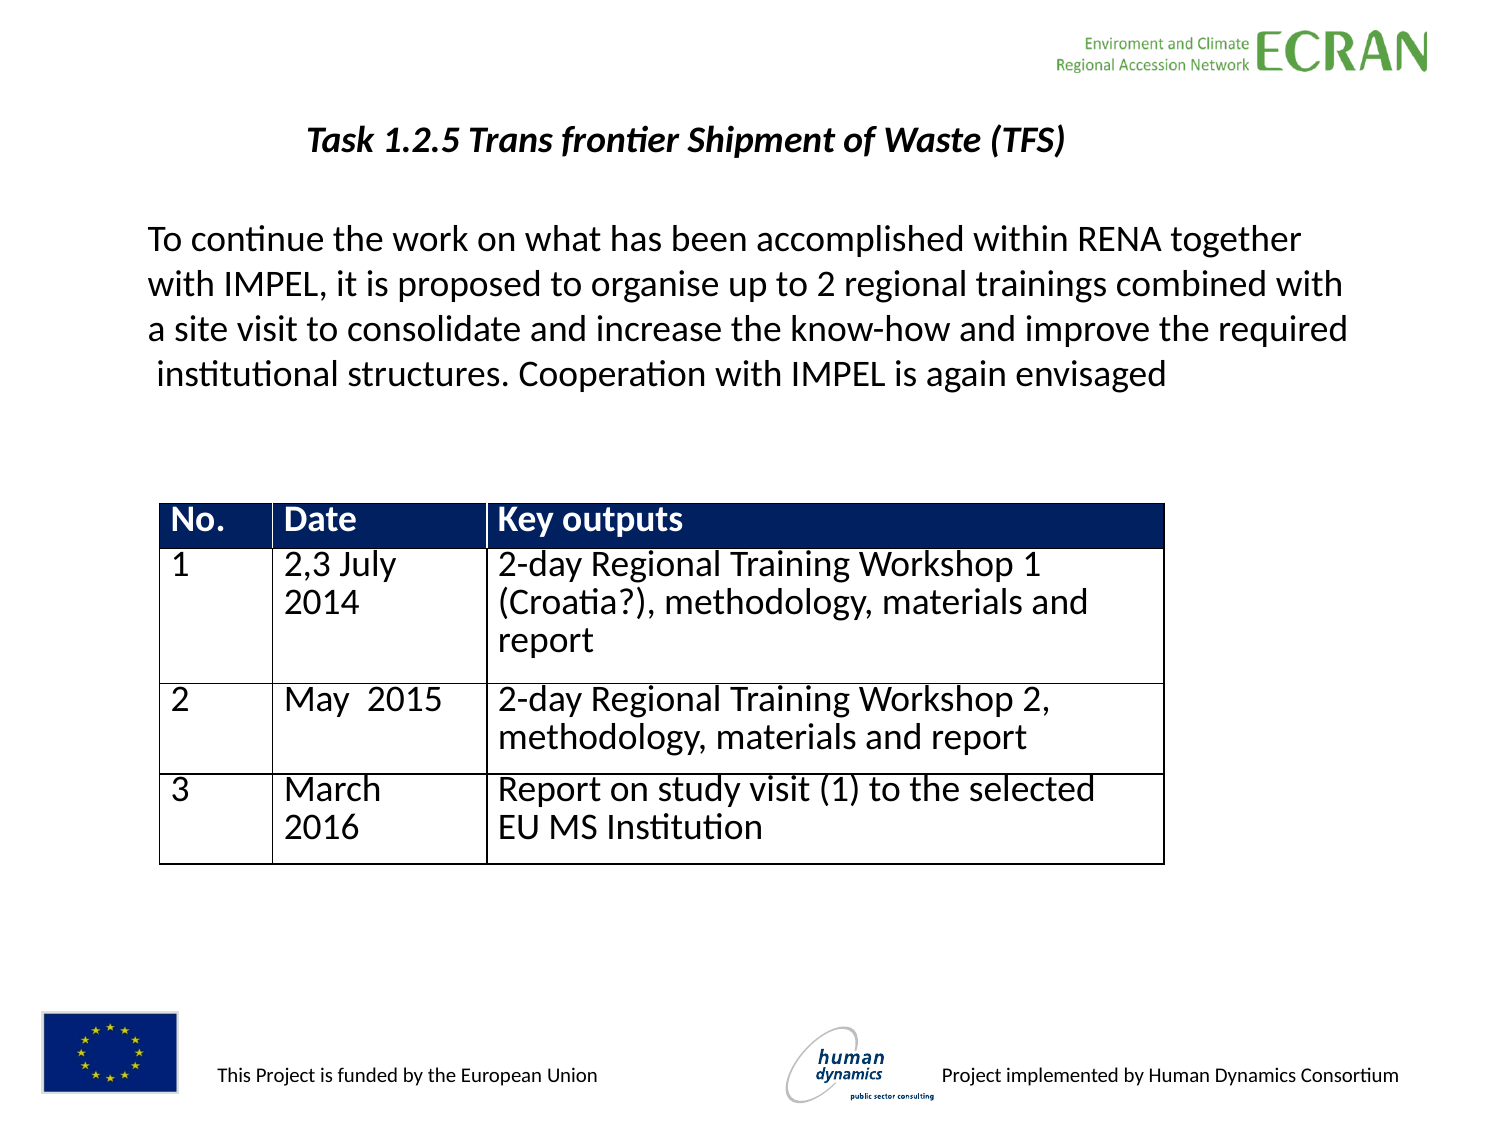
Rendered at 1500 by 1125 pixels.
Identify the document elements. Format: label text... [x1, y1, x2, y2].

table_header Date [273, 504, 486, 548]
table_cell 2 [160, 684, 272, 773]
picture [1057, 30, 1427, 73]
table_cell 3 [160, 775, 272, 863]
table_cell 2-day Regional Training Workshop 1 (Croatia?), methodology, materials and report [488, 549, 1163, 683]
text_box To continue the work on what has been accomplished within RENA together with IMPEL, it is proposed to organise up to 2 regional trainings combined with a site visit to consolidate and increase the know-how and improve the required institutional structures. Cooperation with IMPEL is again envisaged [132, 206, 1369, 402]
title [112, 314, 1388, 591]
table_cell 1 [160, 549, 272, 683]
table_header Key outputs [488, 504, 1163, 548]
table_header No. [160, 504, 272, 548]
table_cell May 2015 [273, 684, 486, 773]
table_cell Report on study visit (1) to the selected EU MS Institution [488, 775, 1163, 863]
text_box Task 1.2.5 Trans frontier Shipment of Waste (TFS) [291, 107, 1108, 206]
table_cell March 2016 [273, 775, 486, 863]
table_cell 2-day Regional Training Workshop 2, methodology, materials and report [488, 684, 1163, 773]
picture [41, 1011, 179, 1094]
subtitle [225, 637, 1275, 925]
table_cell 2,3 July 2014 [273, 549, 486, 683]
